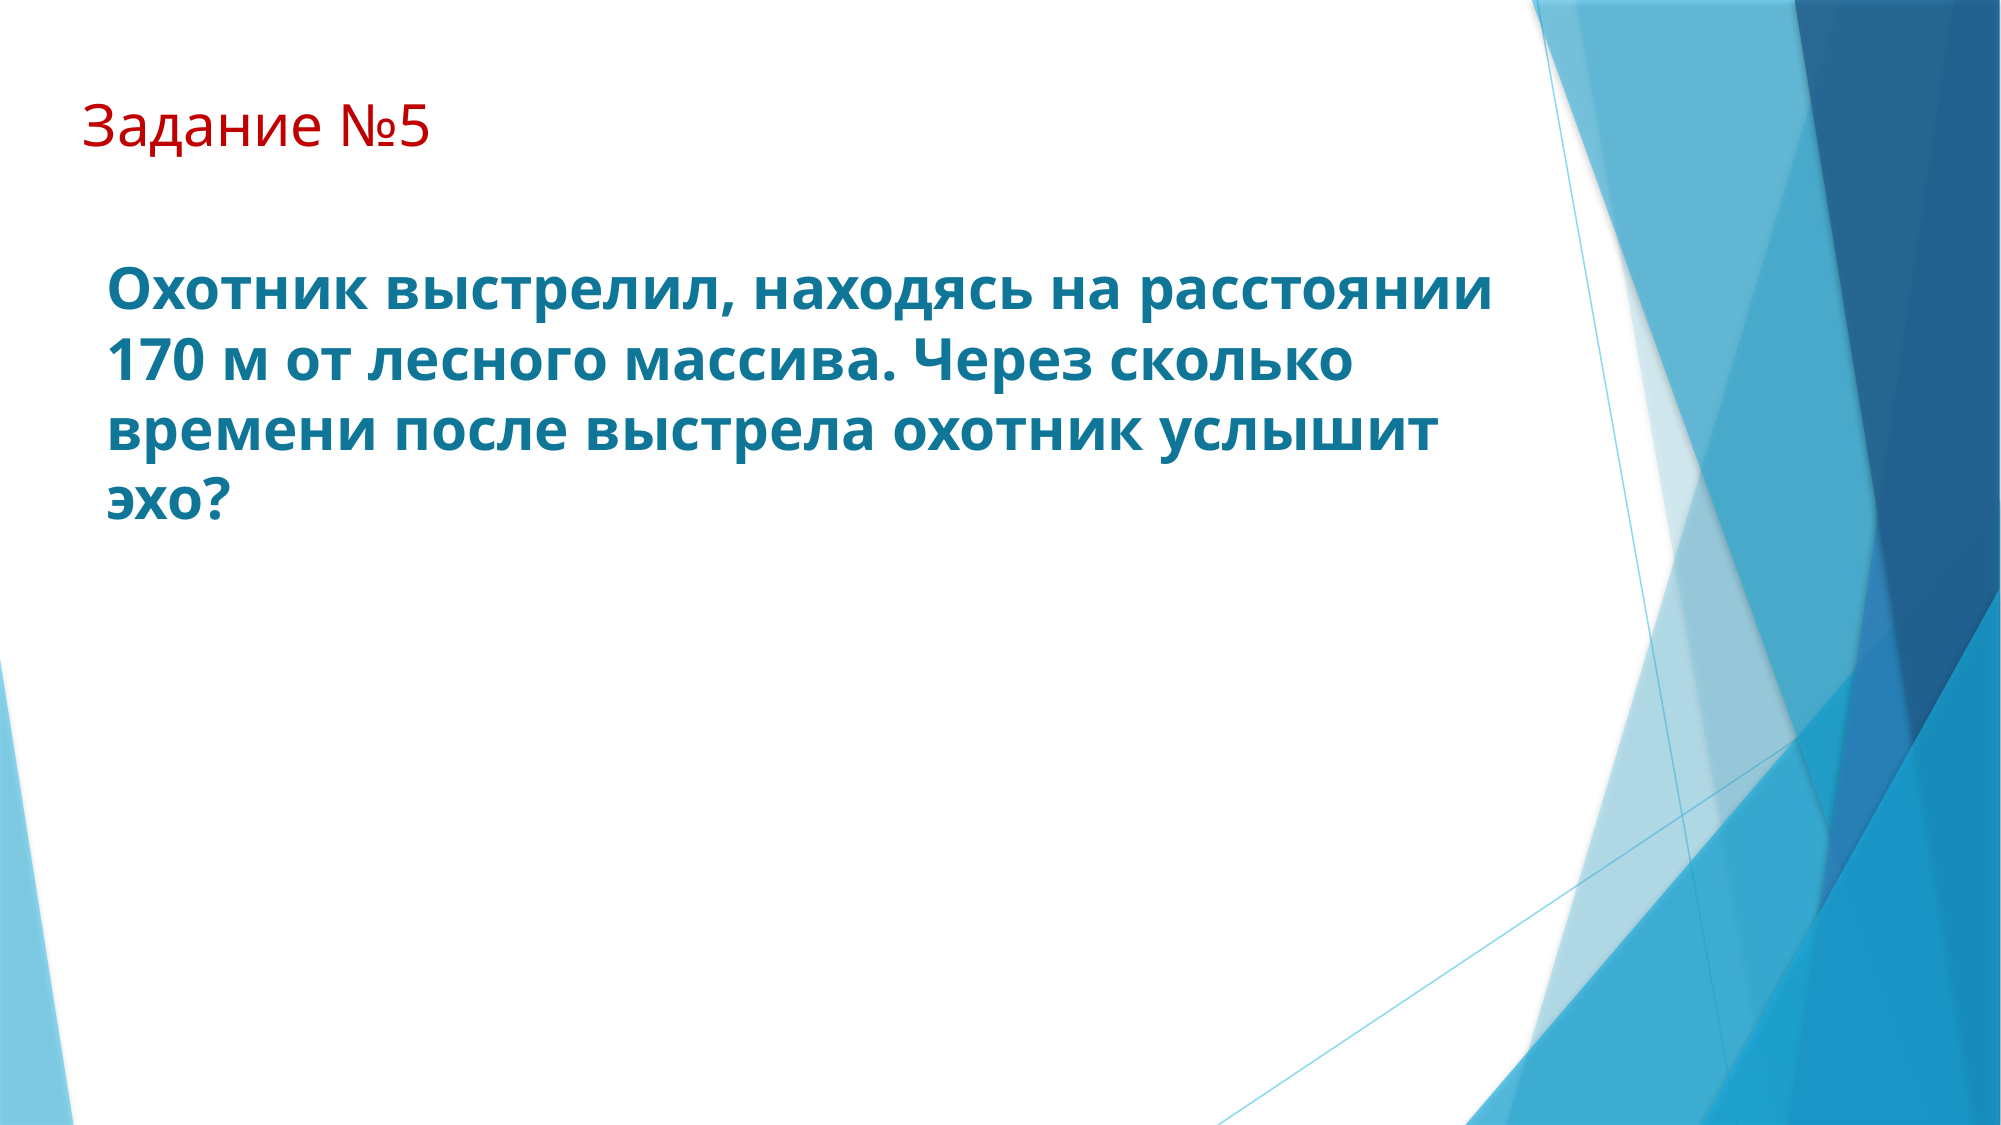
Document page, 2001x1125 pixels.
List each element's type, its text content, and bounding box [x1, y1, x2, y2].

text_box Задание №5 [68, 80, 447, 166]
text_box Охотник выстрелил, находясь на расстоянии 170 м от лесного массива. Через сколько времени после выстрела охотник услышит эхо? [91, 244, 1558, 629]
